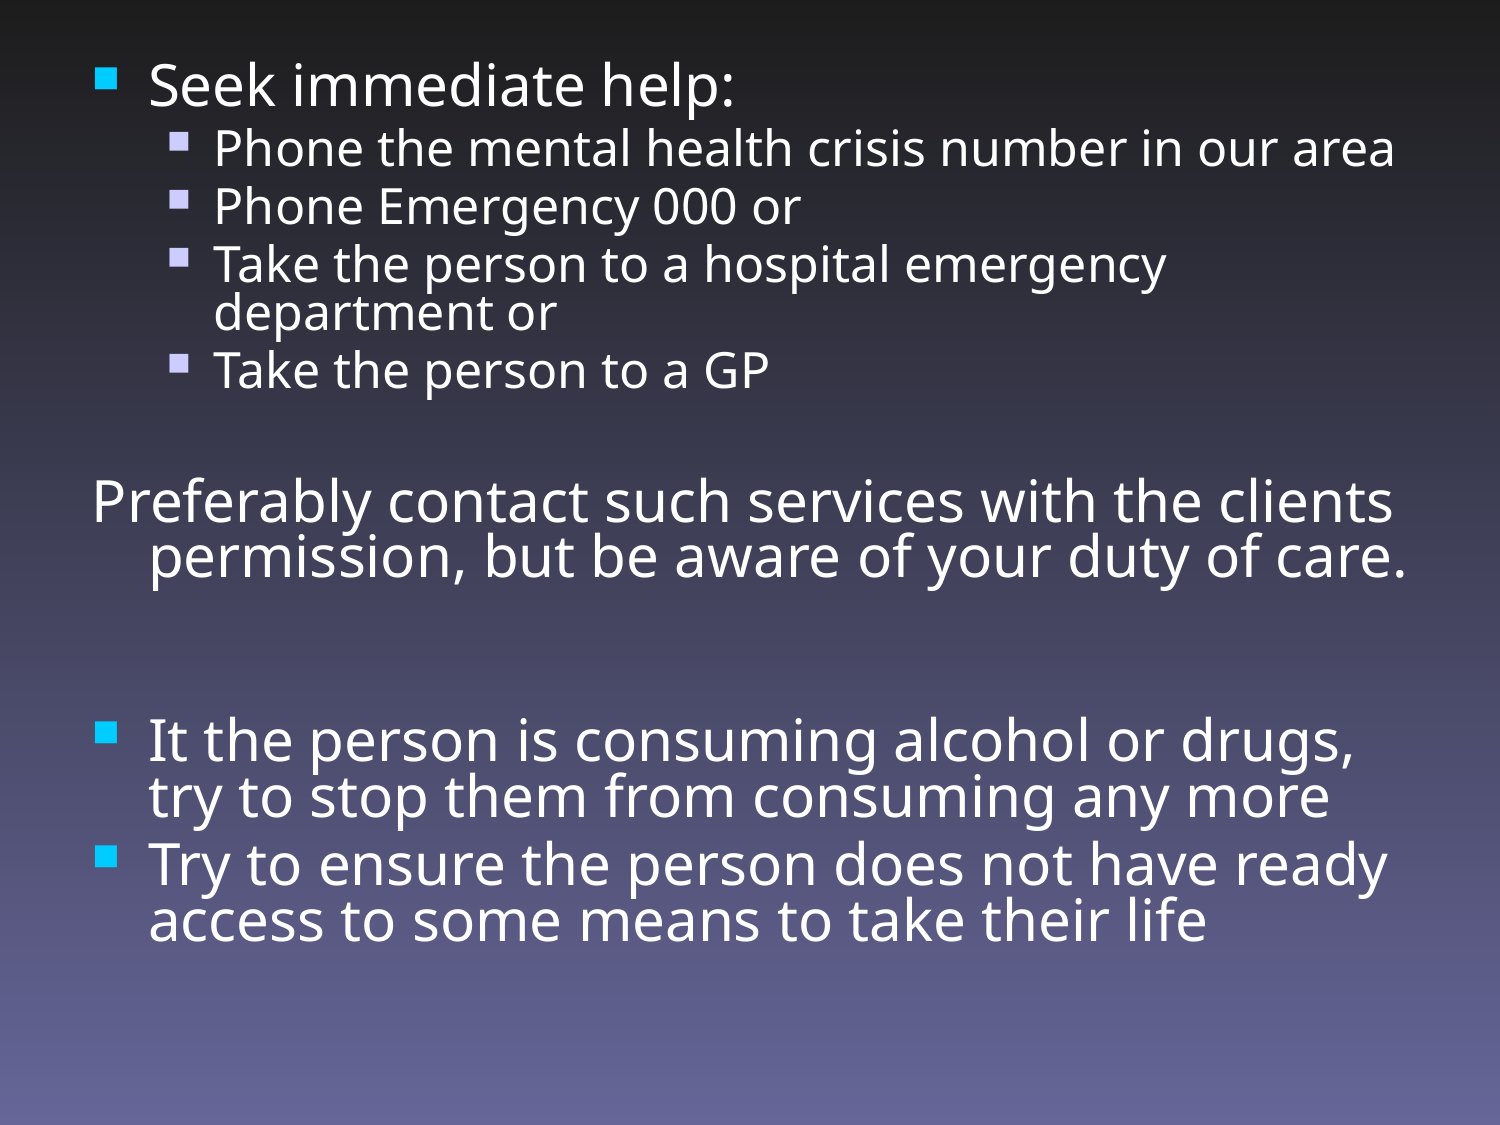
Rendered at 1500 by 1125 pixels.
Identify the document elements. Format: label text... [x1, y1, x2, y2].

list Seek immediate help: Phone the mental health crisis number in our area Phone Emergency 000 or Take the person to a hospital emergency department or Take the person to a GP Preferably contact such services with the clients permission, but be aware of your duty of care. It the person is consuming alcohol or drugs, try to stop them from consuming any more Try to ensure the person does not have ready access to some means to take their life [76, 54, 1428, 1071]
